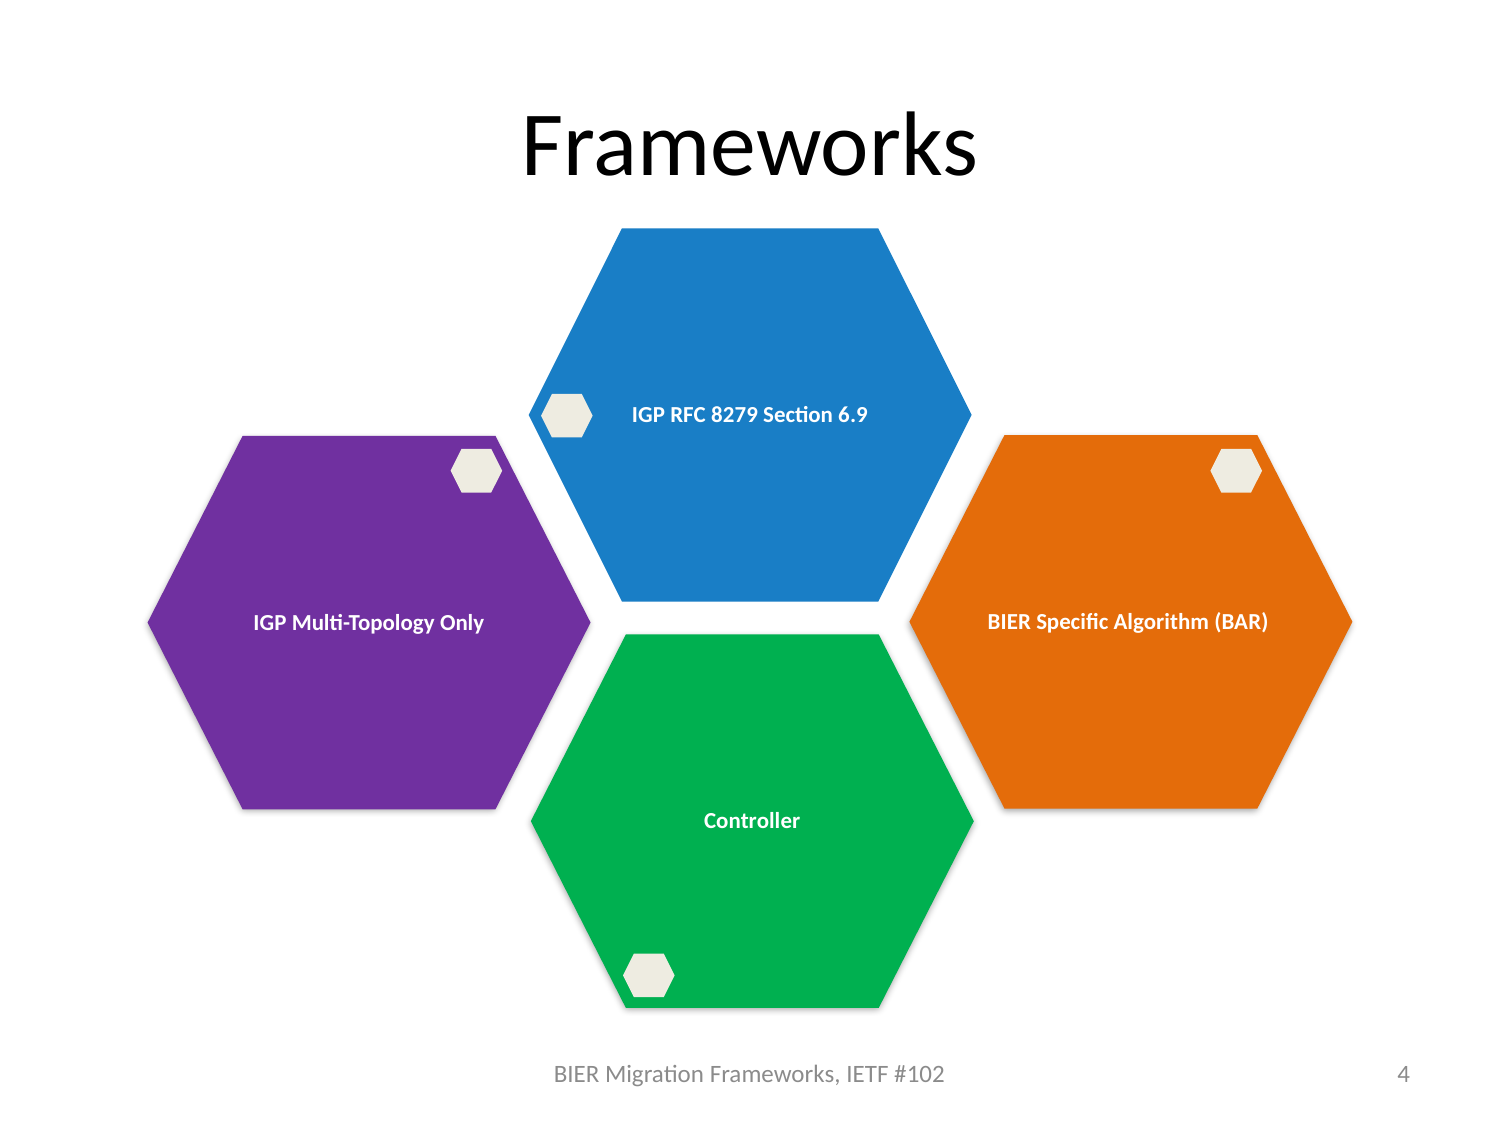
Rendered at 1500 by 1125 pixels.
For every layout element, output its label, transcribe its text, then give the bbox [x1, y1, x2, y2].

title Frameworks [75, 45, 1425, 233]
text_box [147, 228, 1353, 1009]
slide_number 4 [1074, 1042, 1425, 1103]
footer BIER Migration Frameworks, IETF #102 [512, 1042, 988, 1103]
